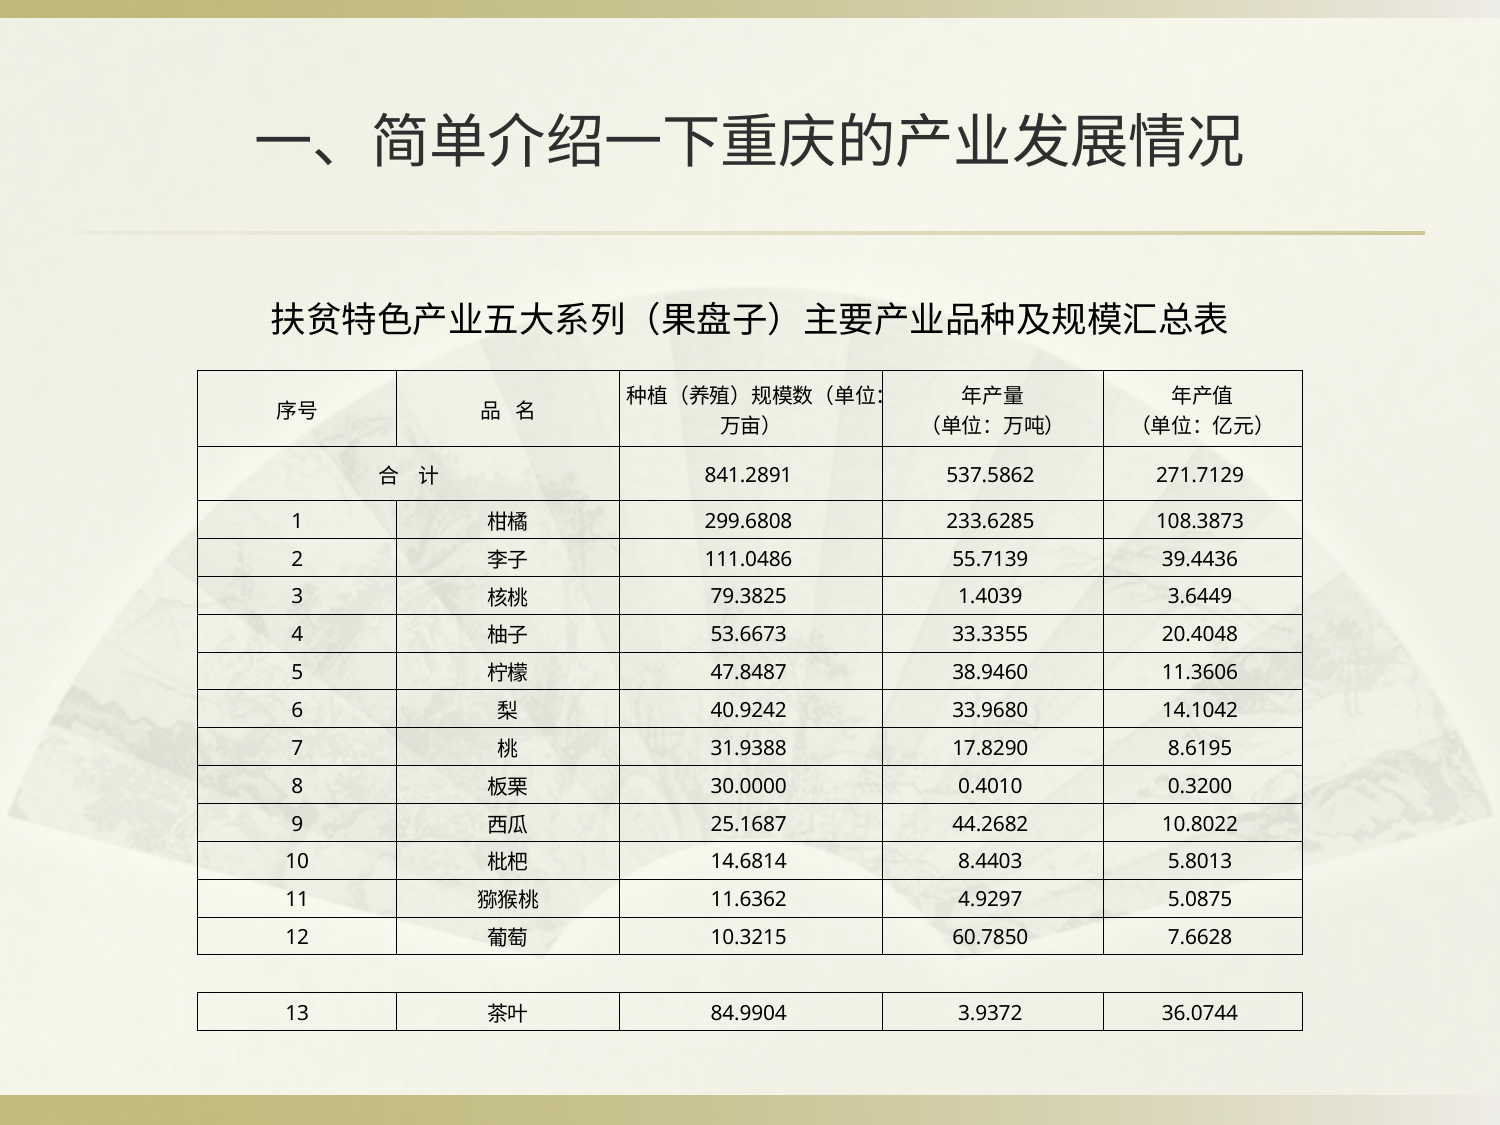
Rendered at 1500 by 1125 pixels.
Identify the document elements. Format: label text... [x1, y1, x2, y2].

table_cell 14.1042 [1104, 690, 1302, 727]
table_cell 桃 [397, 728, 619, 765]
table_cell 79.3825 [620, 577, 882, 614]
table_cell 60.7850 [883, 918, 1103, 954]
table_cell 84.9904 [620, 993, 882, 1030]
table_cell 36.0744 [1104, 993, 1302, 1030]
table_cell 3 [198, 577, 396, 614]
table_cell 种植（养殖）规模数（单位：万亩） [620, 371, 882, 446]
table_cell 55.7139 [883, 539, 1103, 576]
table_cell 8.4403 [883, 842, 1103, 879]
table_cell 梨 [397, 690, 619, 727]
table_cell 10.3215 [620, 918, 882, 954]
table_cell 年产量 （单位：万吨） [883, 371, 1103, 446]
table_cell 6 [198, 690, 396, 727]
table_cell 33.9680 [883, 690, 1103, 727]
title 一、简单介绍一下重庆的产业发展情况 [75, 45, 1425, 233]
table_cell 38.9460 [883, 653, 1103, 689]
table_cell 233.6285 [883, 501, 1103, 538]
table_cell 西瓜 [397, 804, 619, 841]
table_cell 0.4010 [883, 766, 1103, 803]
table_cell 841.2891 [620, 447, 882, 500]
table_cell 板栗 [397, 766, 619, 803]
table_cell 271.7129 [1104, 447, 1302, 500]
table_cell 17.8290 [883, 728, 1103, 765]
table_cell 2 [198, 539, 396, 576]
table_cell 30.0000 [620, 766, 882, 803]
table_cell 40.9242 [620, 690, 882, 727]
table_cell 猕猴桃 [397, 880, 619, 917]
table_cell 0.3200 [1104, 766, 1302, 803]
table_cell 33.3355 [883, 615, 1103, 652]
table_cell 5.0875 [1104, 880, 1302, 917]
table_cell 品 名 [397, 371, 619, 446]
table_cell 108.3873 [1104, 501, 1302, 538]
table_cell 537.5862 [883, 447, 1103, 500]
table_cell [883, 955, 1103, 992]
table_cell 年产值 （单位：亿元） [1104, 371, 1302, 446]
table_cell 31.9388 [620, 728, 882, 765]
table_cell 柑橘 [397, 501, 619, 538]
table_cell 10.8022 [1104, 804, 1302, 841]
table_cell 核桃 [397, 577, 619, 614]
table_cell 李子 [397, 539, 619, 576]
table_cell 25.1687 [620, 804, 882, 841]
table_cell 枇杷 [397, 842, 619, 879]
table_cell 合 计 [198, 447, 619, 500]
table_header 扶贫特色产业五大系列（果盘子）主要产业品种及规模汇总表 [198, 262, 1302, 370]
table_cell 11 [198, 880, 396, 917]
table_cell 9 [198, 804, 396, 841]
table_cell [620, 955, 883, 992]
table_cell [397, 955, 620, 992]
table_cell 柚子 [397, 615, 619, 652]
table_cell 4 [198, 615, 396, 652]
table_cell 10 [198, 842, 396, 879]
table_cell 葡萄 [397, 918, 619, 954]
table_cell 3.9372 [883, 993, 1103, 1030]
table_cell 111.0486 [620, 539, 882, 576]
table_cell 5 [198, 653, 396, 689]
table_cell [198, 955, 397, 992]
table_cell 8 [198, 766, 396, 803]
table_cell 4.9297 [883, 880, 1103, 917]
table_cell 柠檬 [397, 653, 619, 689]
table_cell 1.4039 [883, 577, 1103, 614]
table_cell 11.6362 [620, 880, 882, 917]
table_cell 20.4048 [1104, 615, 1302, 652]
table_cell 序号 [198, 371, 396, 446]
table_cell 47.8487 [620, 653, 882, 689]
table_cell 12 [198, 918, 396, 954]
table_cell 7 [198, 728, 396, 765]
table_cell [1103, 955, 1302, 992]
table_cell 1 [198, 501, 396, 538]
table_cell 44.2682 [883, 804, 1103, 841]
table_cell 5.8013 [1104, 842, 1302, 879]
table_cell 7.6628 [1104, 918, 1302, 954]
table_cell 8.6195 [1104, 728, 1302, 765]
table_cell 13 [198, 993, 396, 1030]
table_cell 11.3606 [1104, 653, 1302, 689]
table_cell 53.6673 [620, 615, 882, 652]
table_cell 3.6449 [1104, 577, 1302, 614]
table_cell 39.4436 [1104, 539, 1302, 576]
table_cell 299.6808 [620, 501, 882, 538]
table_cell 14.6814 [620, 842, 882, 879]
table_cell 茶叶 [397, 993, 619, 1030]
